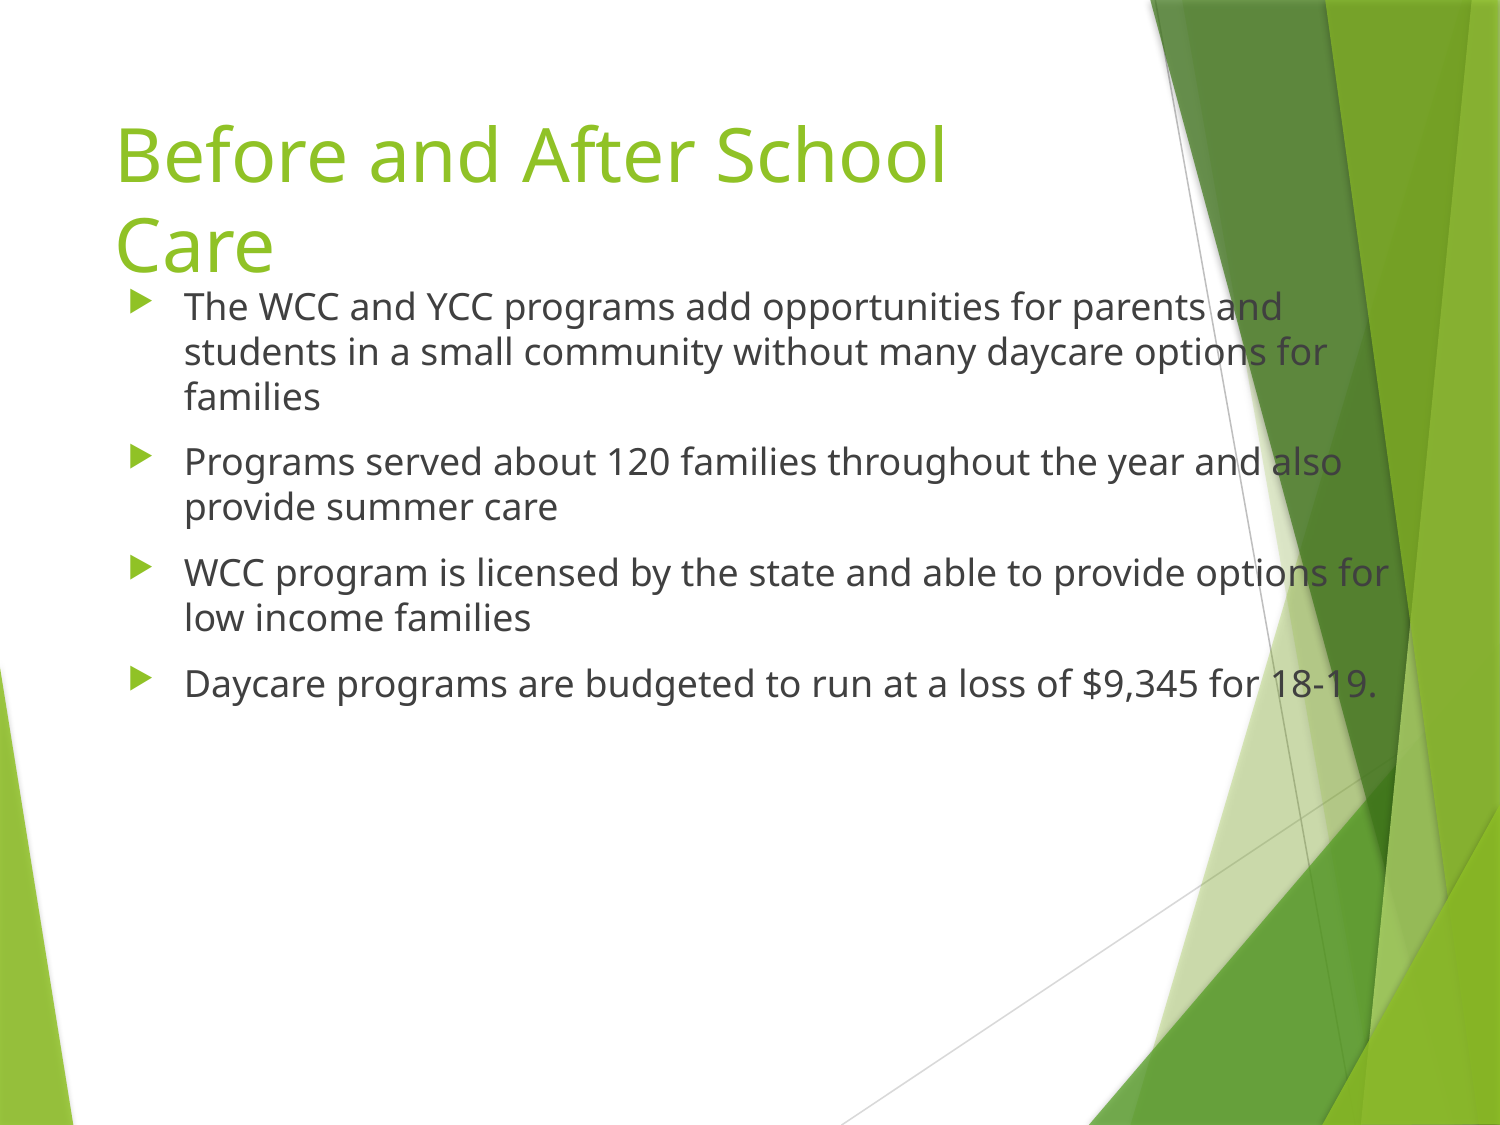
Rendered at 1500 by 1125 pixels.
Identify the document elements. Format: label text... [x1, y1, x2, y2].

title Before and After School Care [99, 99, 1142, 317]
list The WCC and YCC programs add opportunities for parents and students in a small community without many daycare options for families Programs served about 120 families throughout the year and also provide summer care WCC program is licensed by the state and able to provide options for low income families Daycare programs are budgeted to run at a loss of $9,345 for 18-19. [112, 275, 1438, 1038]
